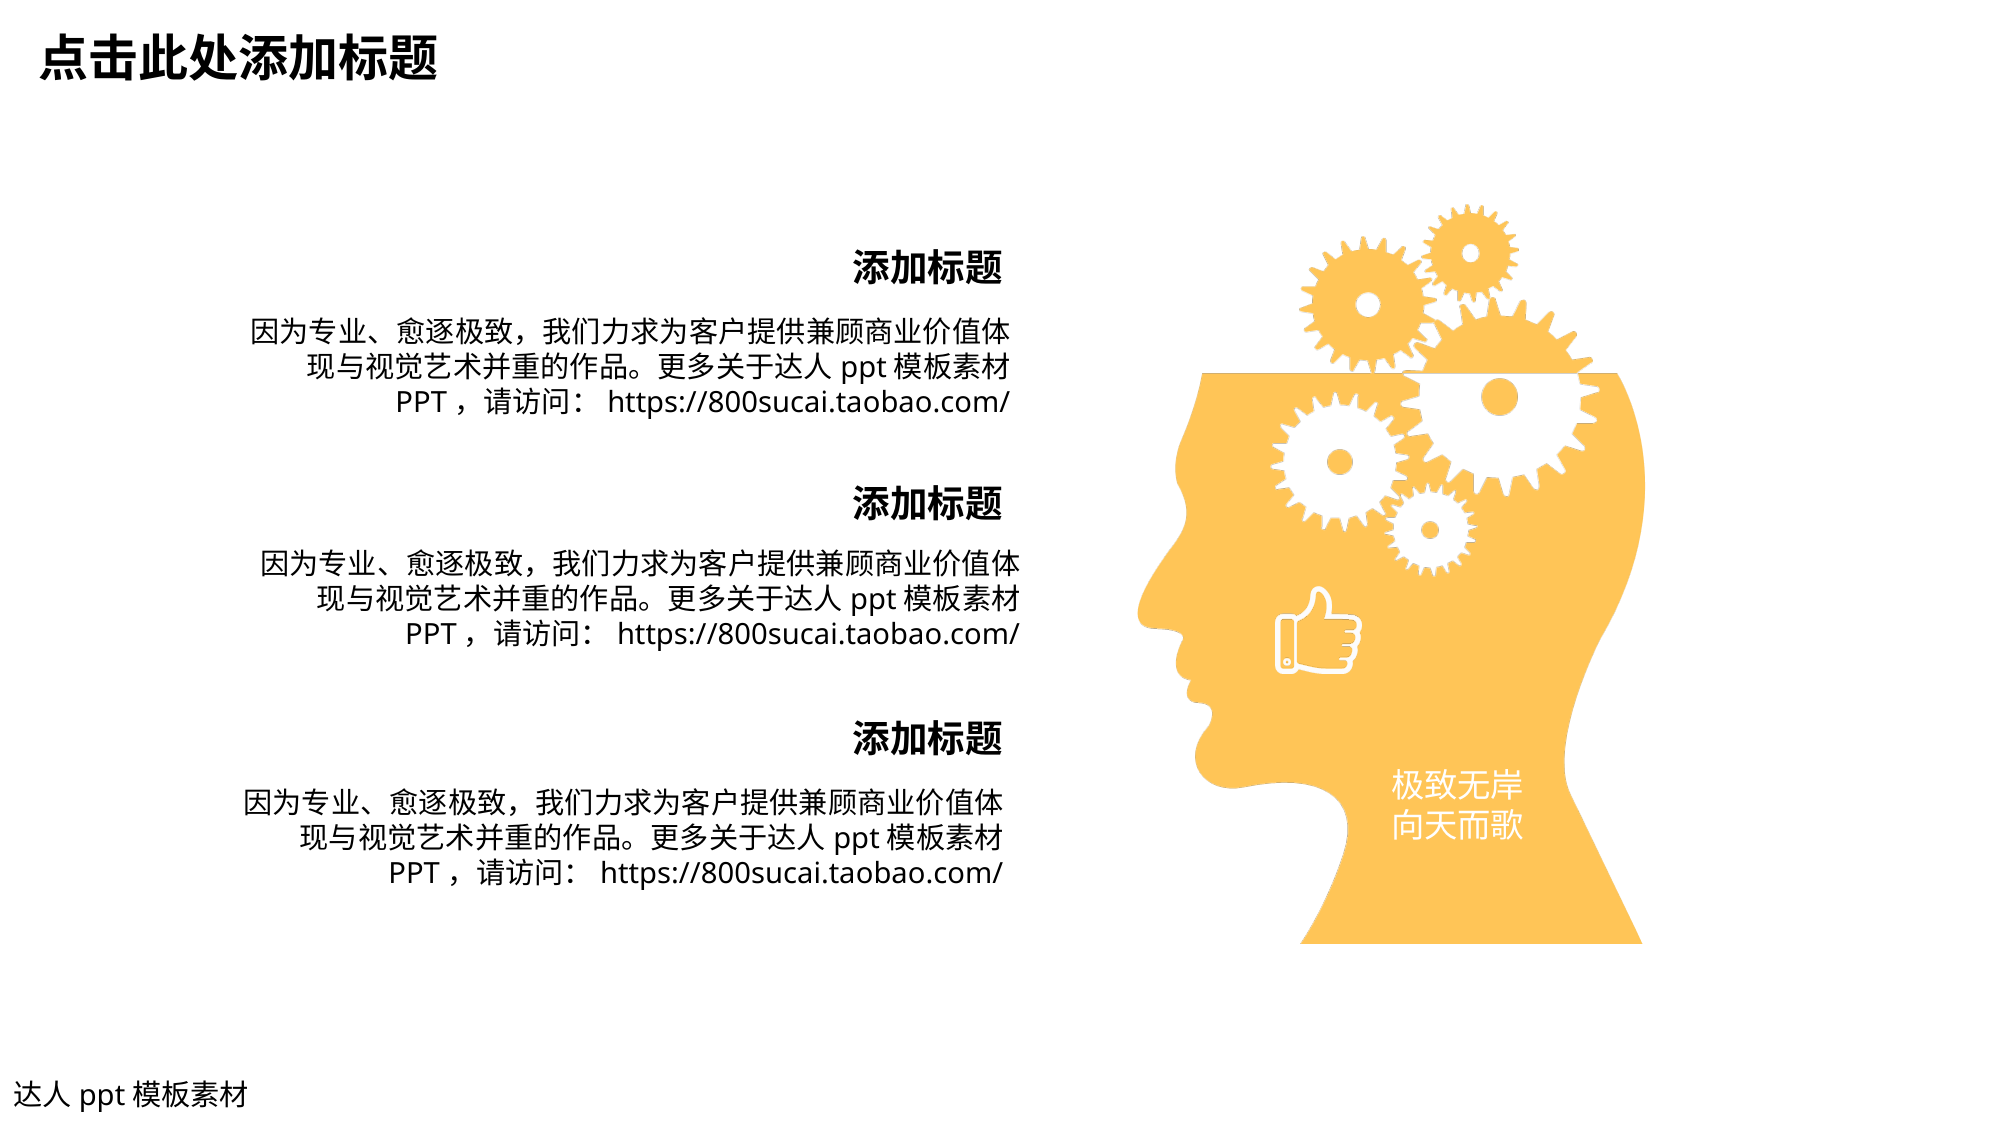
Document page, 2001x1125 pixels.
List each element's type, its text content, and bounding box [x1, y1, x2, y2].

text_box 因为专业、愈逐极致，我们力求为客户提供兼顾商业价值体现与视觉艺术并重的作品。更多关于达人ppt模板素材 PPT，请访问：https://800sucai.taobao.com/ [223, 537, 1036, 658]
text_box 添加标题 [837, 472, 1018, 533]
text_box 添加标题 [837, 708, 1018, 768]
text_box 添加标题 [837, 236, 1018, 297]
text_box 点击此处添加标题 [23, 18, 465, 94]
text_box 因为专业、愈逐极致，我们力求为客户提供兼顾商业价值体现与视觉艺术并重的作品。更多关于达人ppt模板素材 PPT，请访问：https://800sucai.taobao.com/ [206, 776, 1019, 897]
text_box 达人ppt模板素材 [0, 1069, 264, 1119]
text_box 因为专业、愈逐极致，我们力求为客户提供兼顾商业价值体现与视觉艺术并重的作品。更多关于达人ppt模板素材 PPT，请访问：https://800sucai.taobao.com/ [214, 305, 1026, 426]
picture [1137, 204, 1647, 945]
